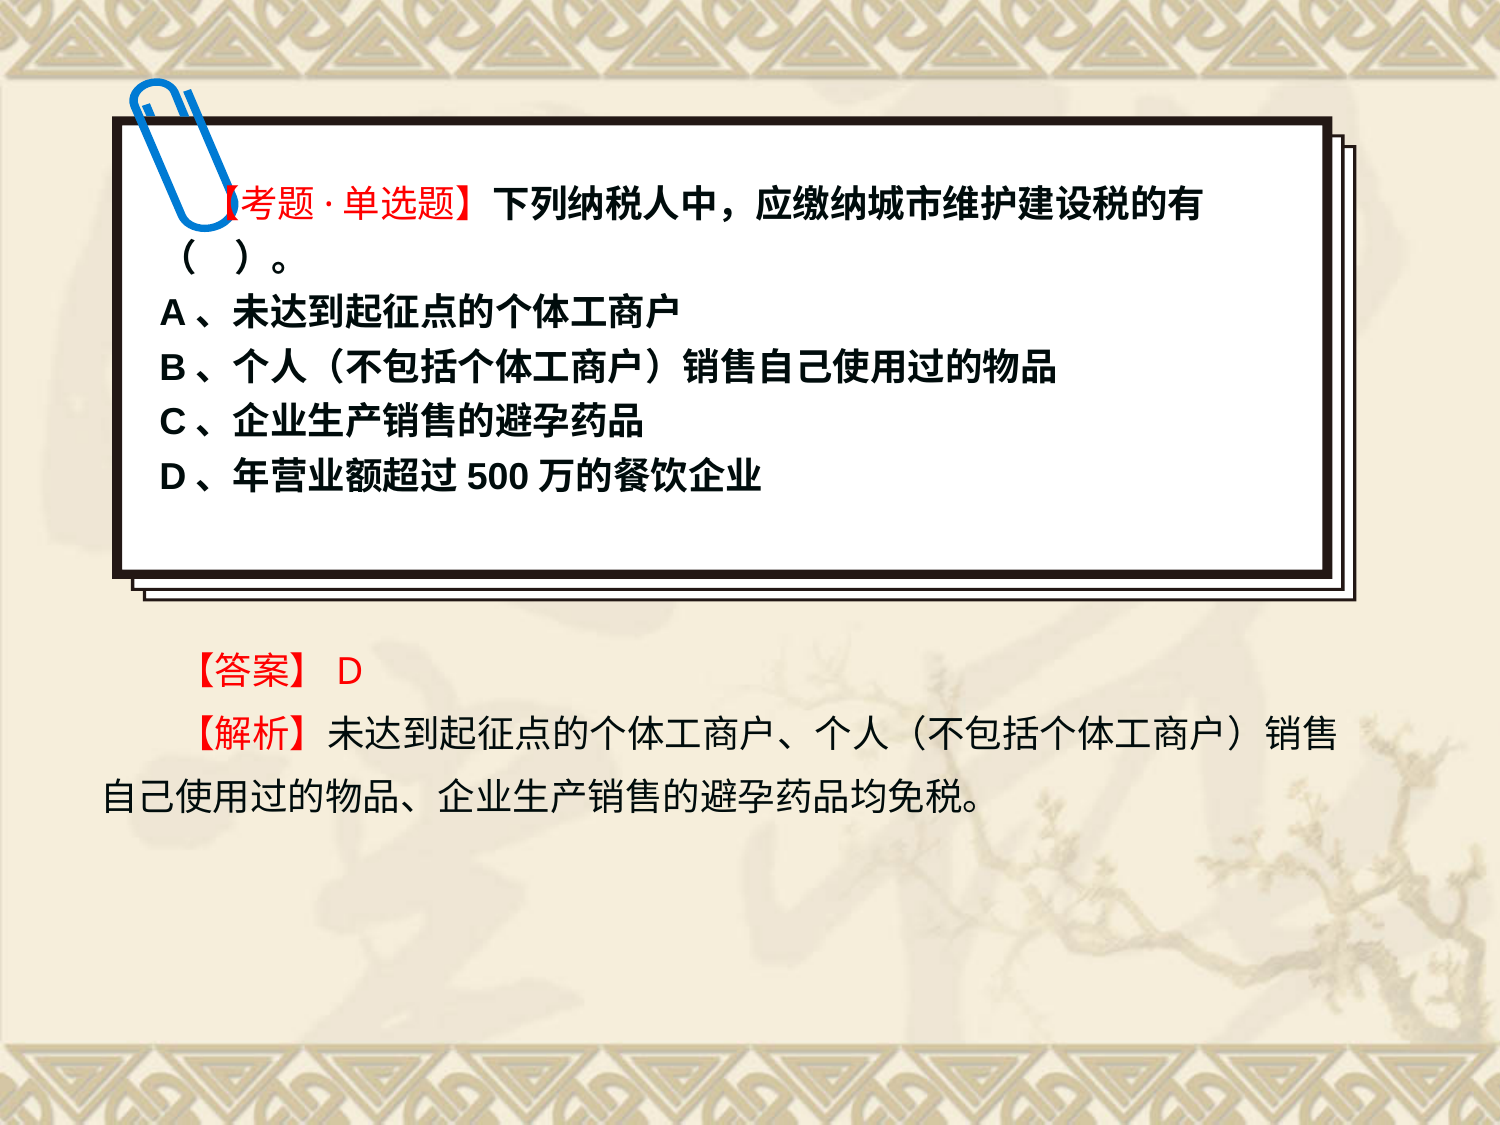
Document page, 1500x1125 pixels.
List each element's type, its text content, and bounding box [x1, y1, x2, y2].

picture [0, 0, 1500, 1125]
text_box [111, 78, 1359, 602]
text_box 【答案】D 【解析】未达到起征点的个体工商户、个人（不包括个体工商户）销售自己使用过的物品、企业生产销售的避孕药品均免税。 [85, 621, 1357, 1064]
